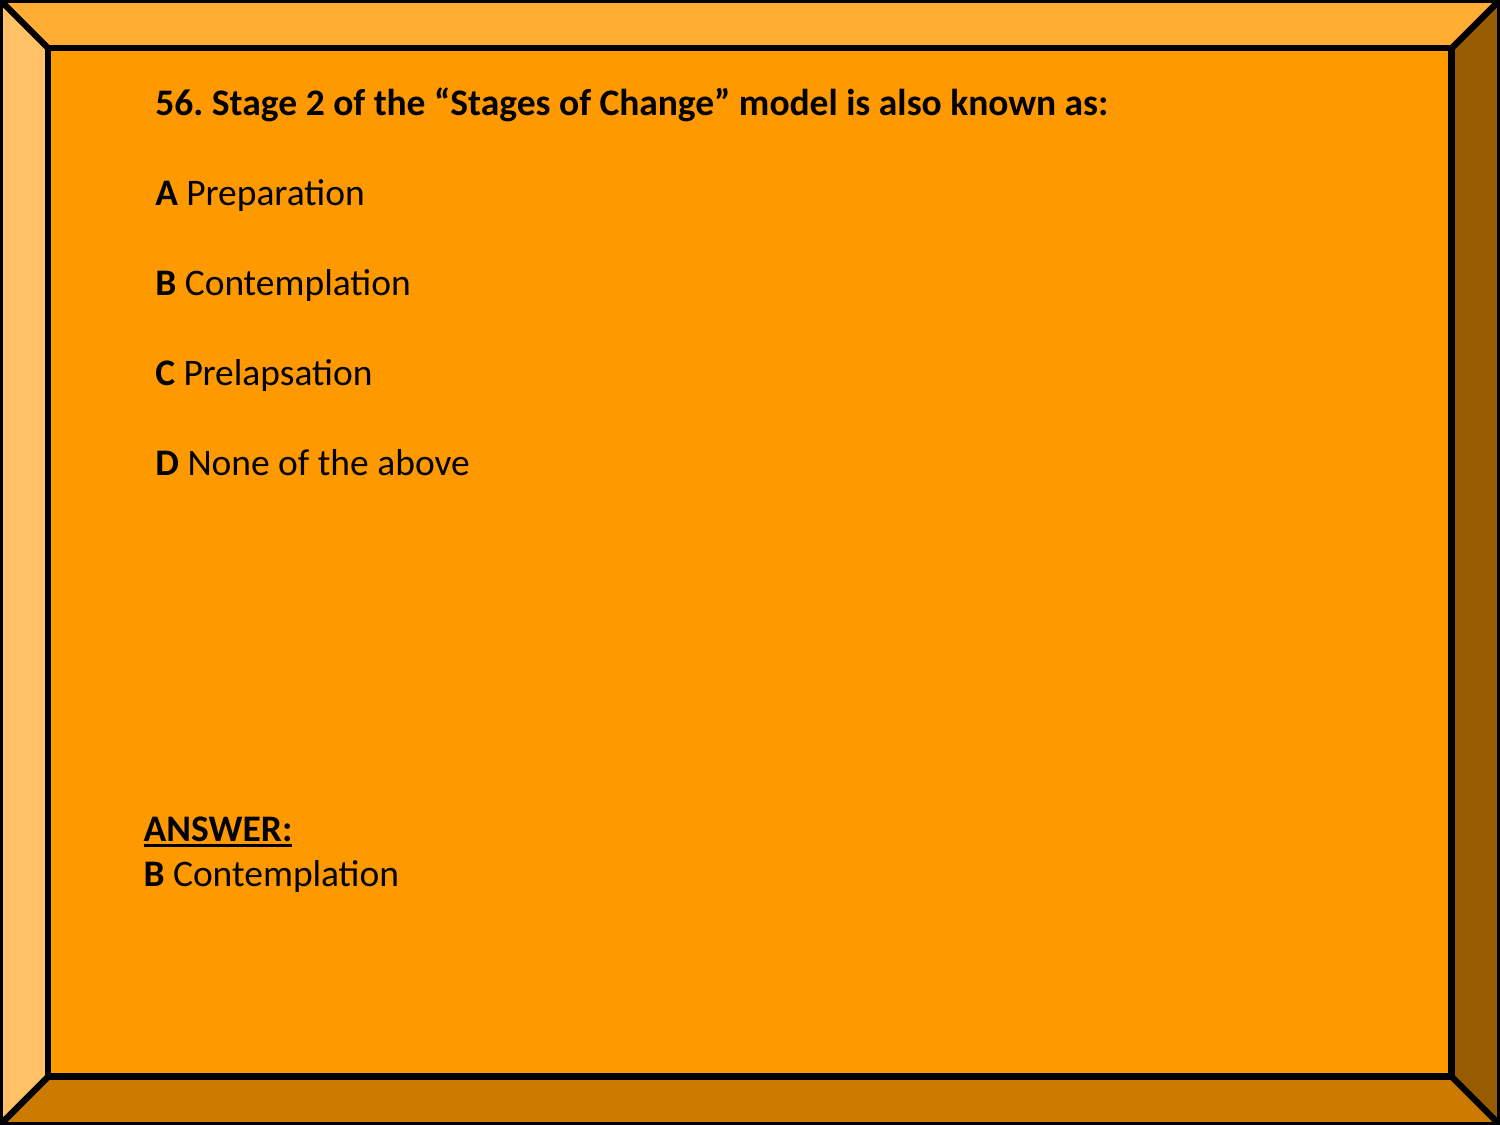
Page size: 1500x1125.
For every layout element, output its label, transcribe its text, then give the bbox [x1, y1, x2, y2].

text_box ANSWER: B Contemplation [128, 796, 1383, 947]
text_box 56. Stage 2 of the “Stages of Change” model is also known as: A Preparation B Contemplation C Prelapsation D None of the above [140, 70, 1371, 535]
